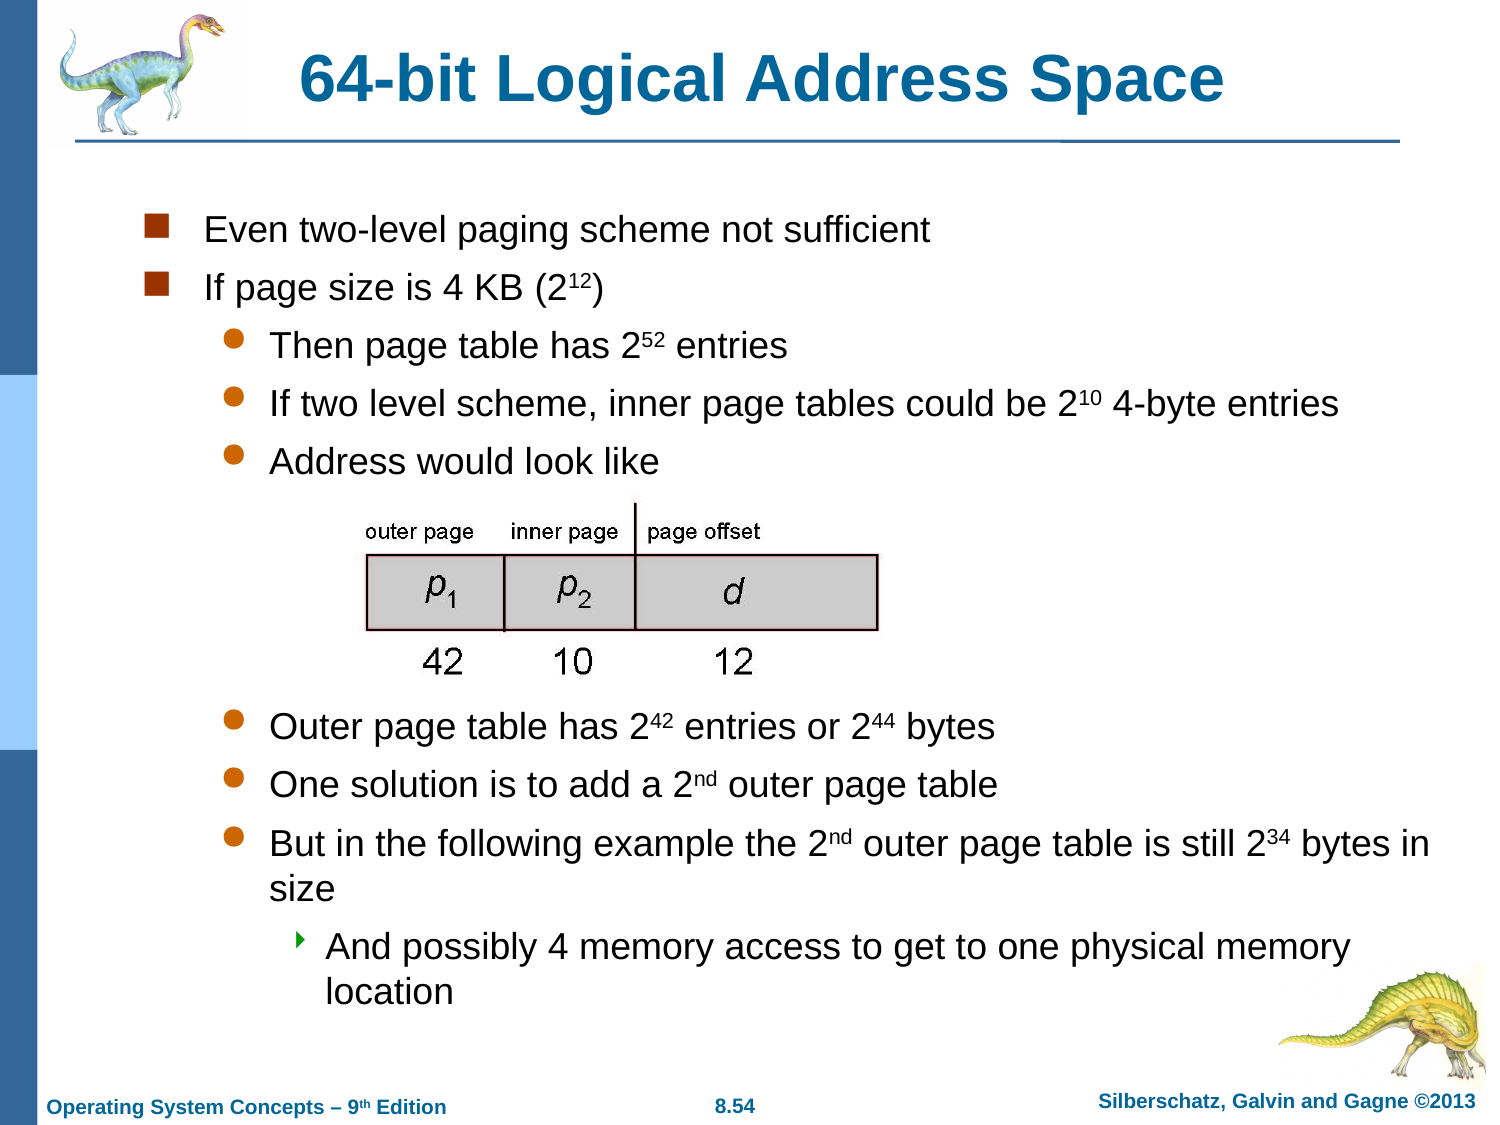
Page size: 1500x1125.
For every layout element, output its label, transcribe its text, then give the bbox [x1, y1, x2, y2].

picture [354, 491, 888, 684]
list Even two-level paging scheme not sufficient If page size is 4 KB (212) Then page table has 252 entries If two level scheme, inner page tables could be 210 4-byte entries Address would look like Outer page table has 242 entries or 244 bytes One solution is to add a 2nd outer page table But in the following example the 2nd outer page table is still 234 bytes in size And possibly 4 memory access to get to one physical memory location [132, 196, 1465, 1032]
picture [46, 0, 243, 149]
picture [1275, 959, 1486, 1090]
title 64-bit Logical Address Space [87, 27, 1439, 123]
